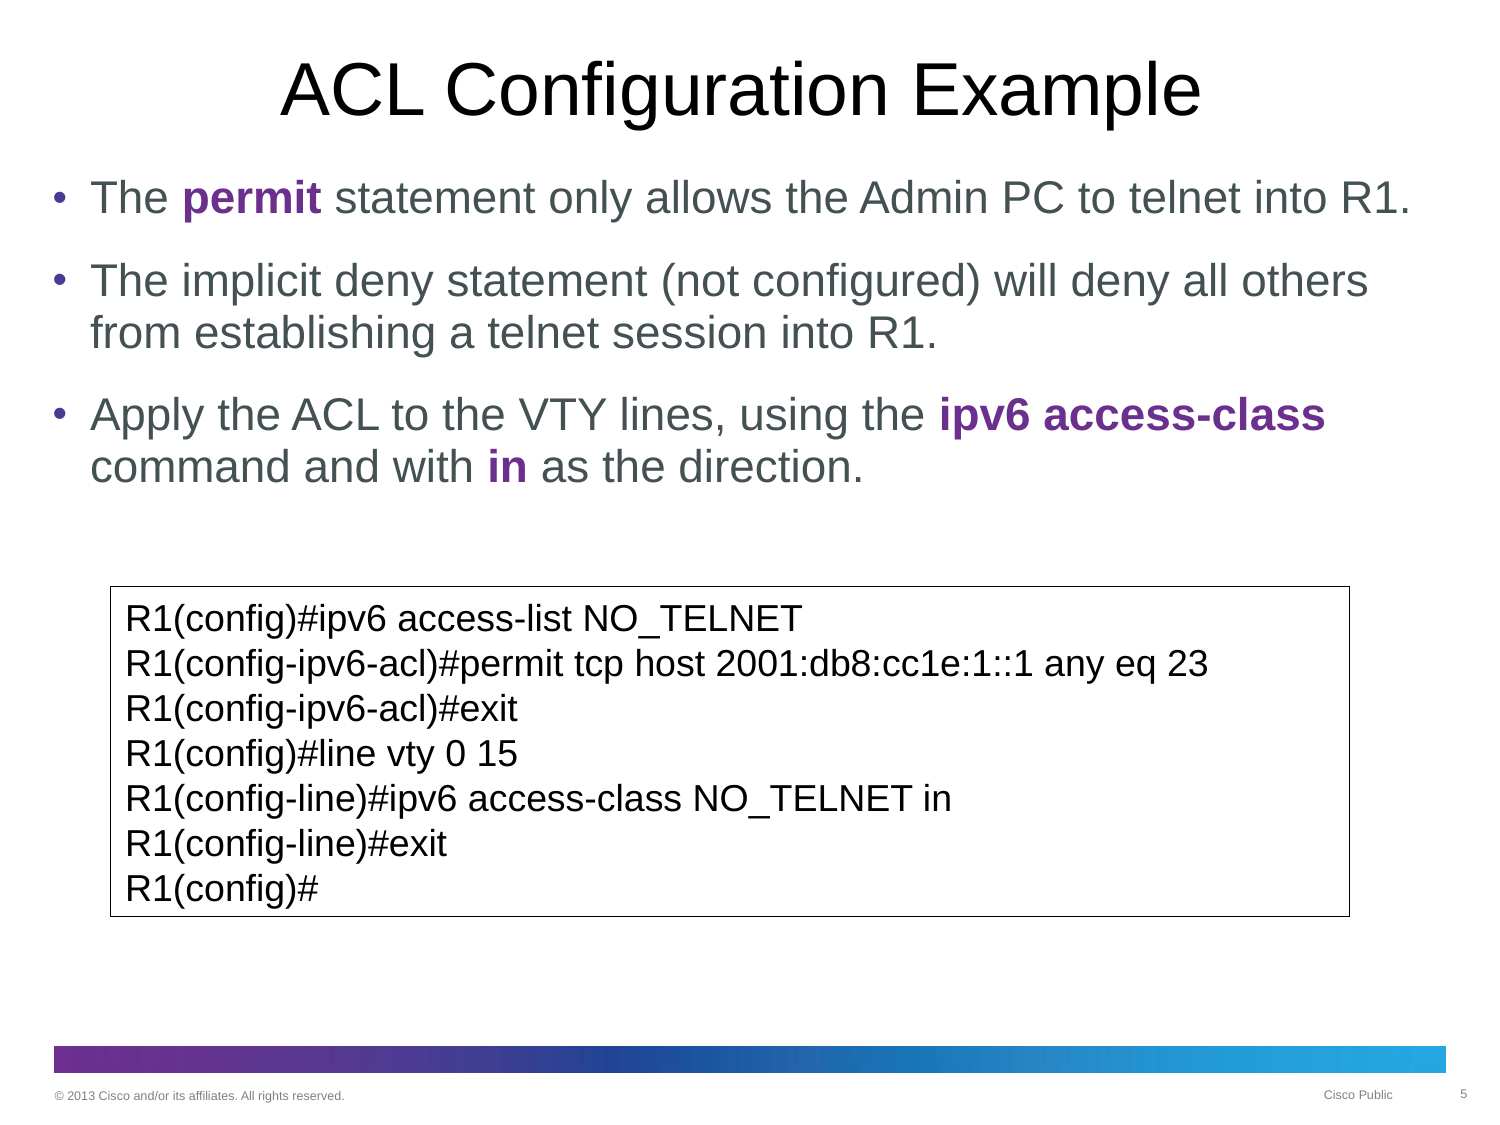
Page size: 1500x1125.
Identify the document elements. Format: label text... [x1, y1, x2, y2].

title ACL Configuration Example [37, 0, 1447, 138]
picture [54, 1046, 1446, 1073]
list The permit statement only allows the Admin PC to telnet into R1. The implicit deny statement (not configured) will deny all others from establishing a telnet session into R1. Apply the ACL to the VTY lines, using the ipv6 access-class command and with in as the direction. [37, 164, 1445, 1027]
text_box R1(config)#ipv6 access-list NO_TELNET R1(config-ipv6-acl)#permit tcp host 2001:db8:cc1e:1::1 any eq 23 R1(config-ipv6-acl)#exit R1(config)#line vty 0 15 R1(config-line)#ipv6 access-class NO_TELNET in R1(config-line)#exit R1(config)# [110, 586, 1350, 917]
